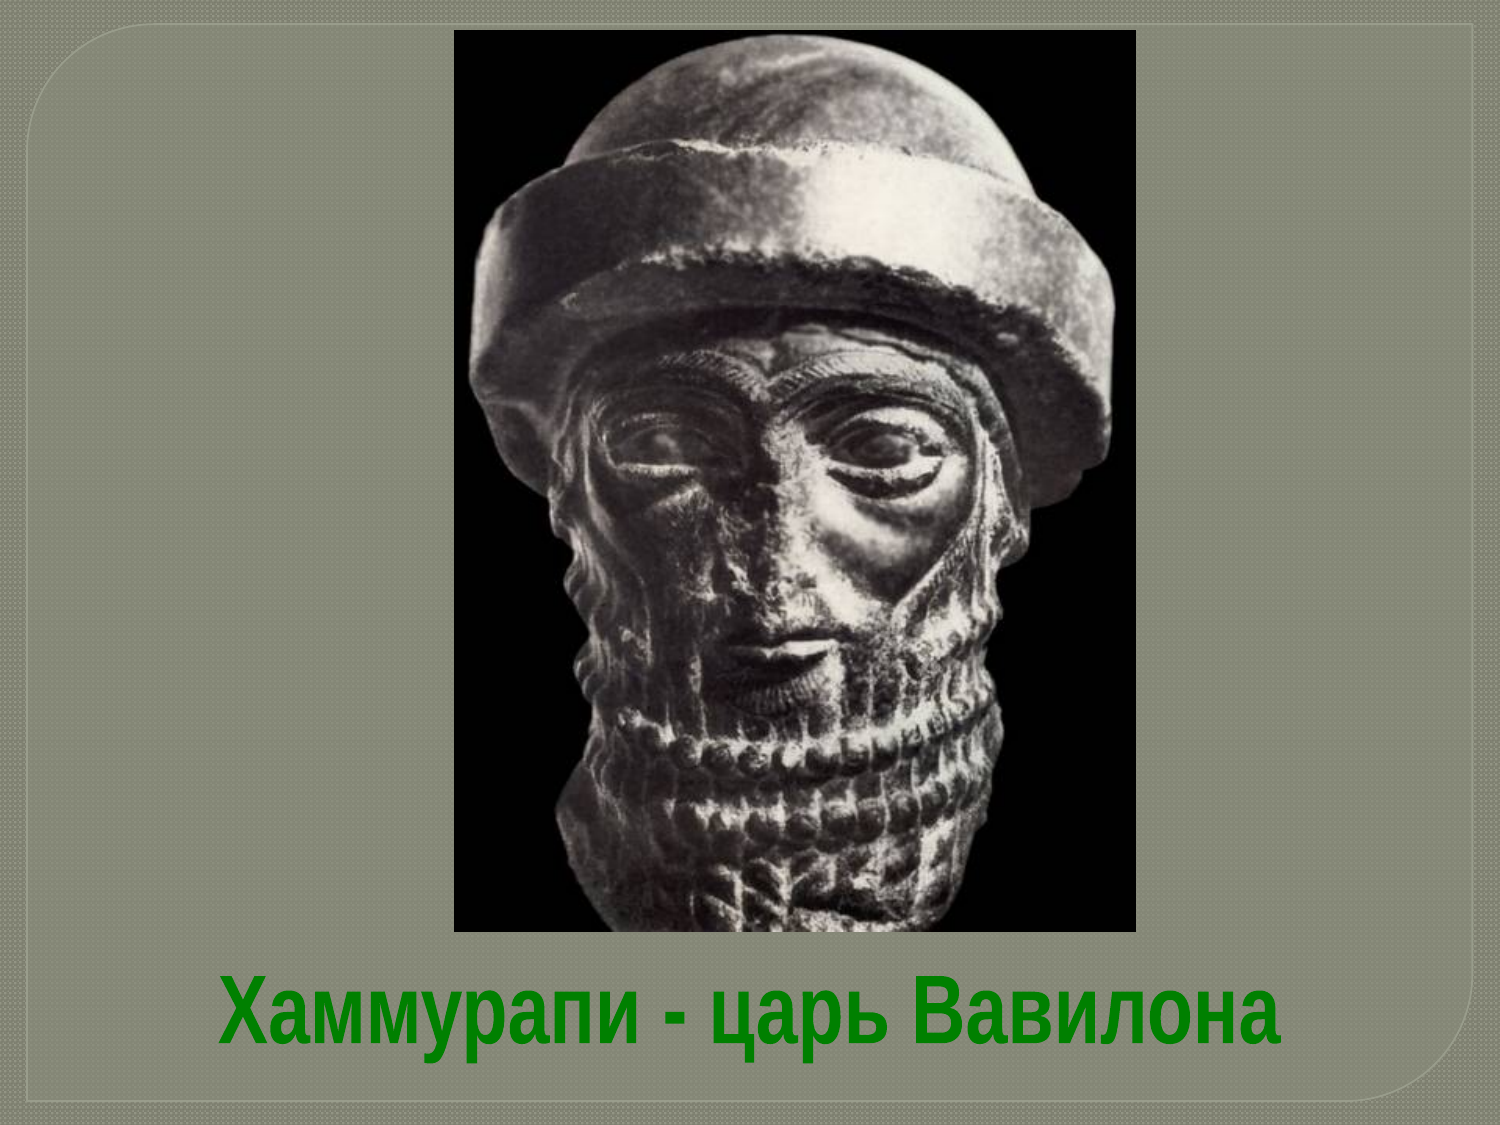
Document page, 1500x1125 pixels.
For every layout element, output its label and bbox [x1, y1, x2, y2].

picture [454, 30, 1137, 933]
